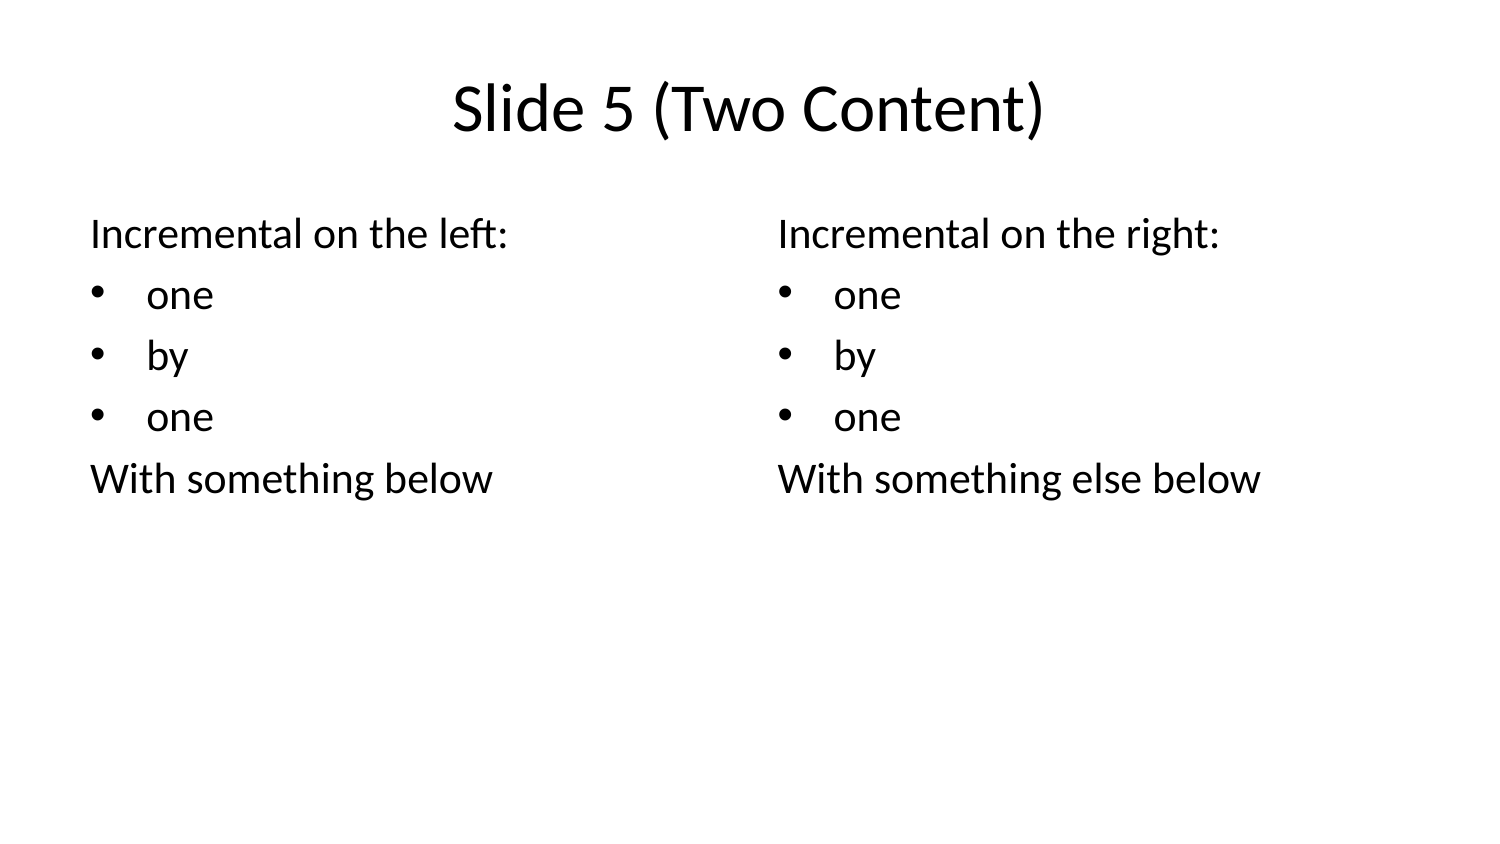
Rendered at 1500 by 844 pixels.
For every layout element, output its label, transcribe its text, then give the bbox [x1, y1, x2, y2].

title Slide 5 (Two Content) [75, 33, 1425, 175]
list Incremental on the left: one by one With something below [75, 196, 738, 754]
list Incremental on the right: one by one With something else below [762, 196, 1425, 754]
